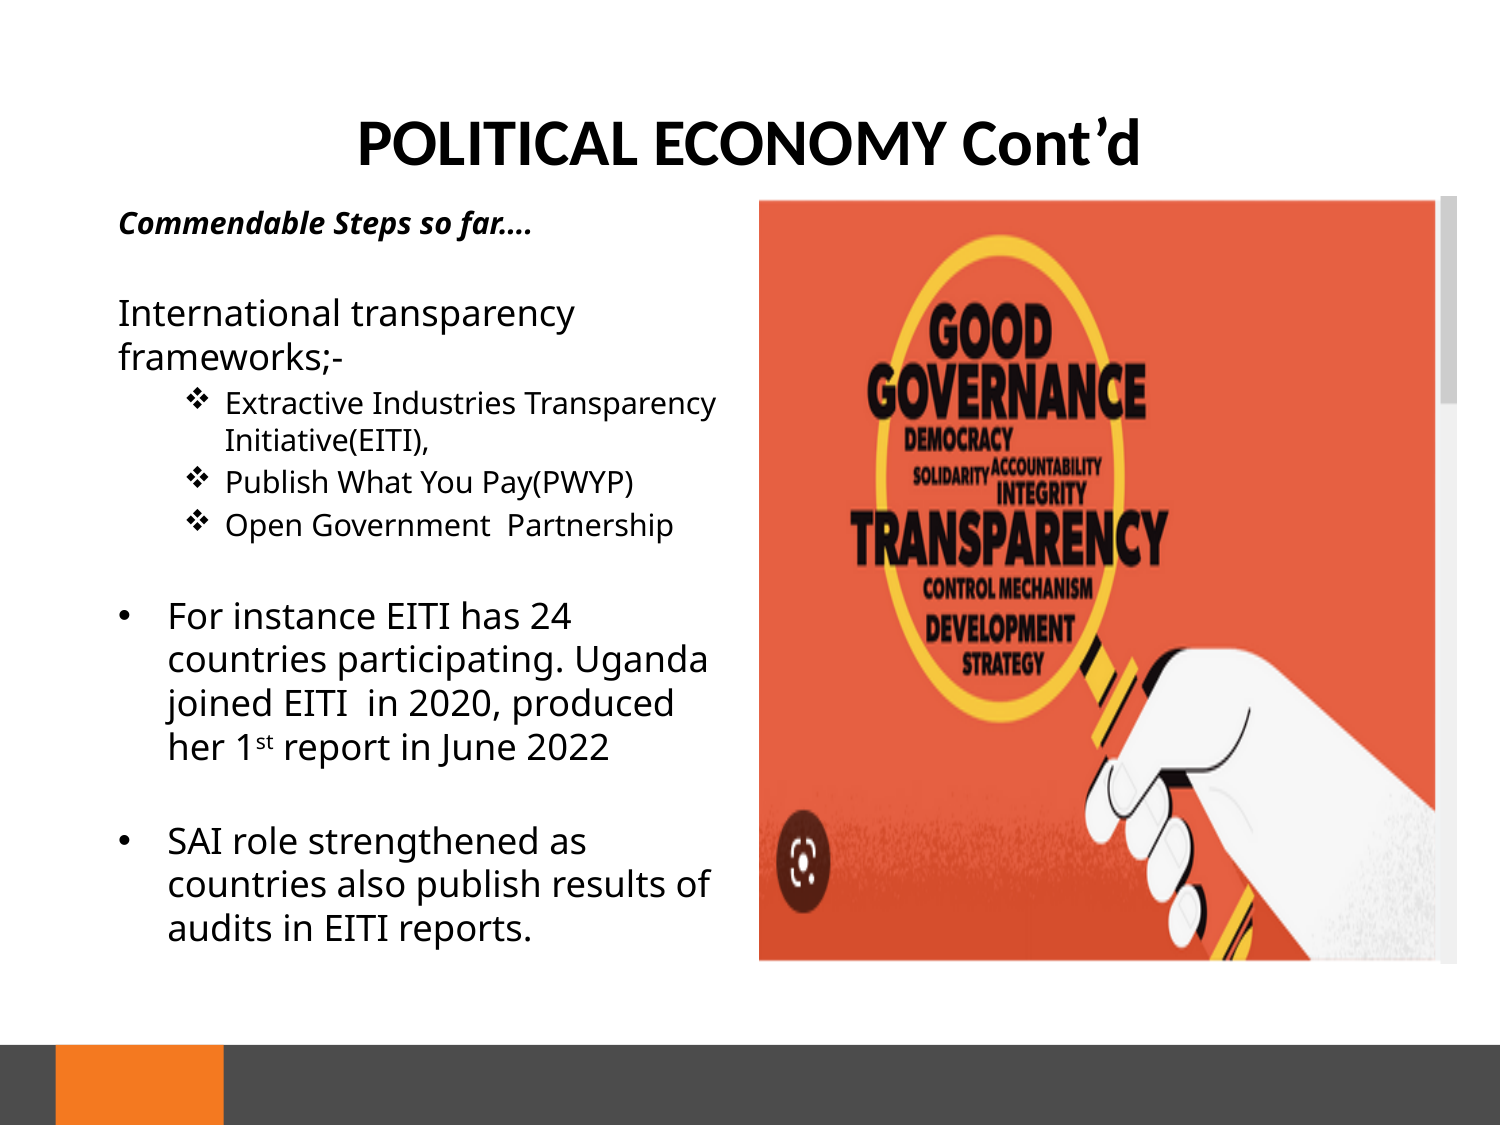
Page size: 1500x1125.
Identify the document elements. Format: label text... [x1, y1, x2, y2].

title POLITICAL ECONOMY Cont’d [75, 45, 1425, 233]
list Commendable Steps so far…. International transparency frameworks;- Extractive Industries Transparency Initiative(EITI), Publish What You Pay(PWYP) Open Government Partnership For instance EITI has 24 countries participating. Uganda joined EITI in 2020, produced her 1st report in June 2022 SAI role strengthened as countries also publish results of audits in EITI reports. [103, 196, 741, 1014]
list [759, 196, 1457, 965]
